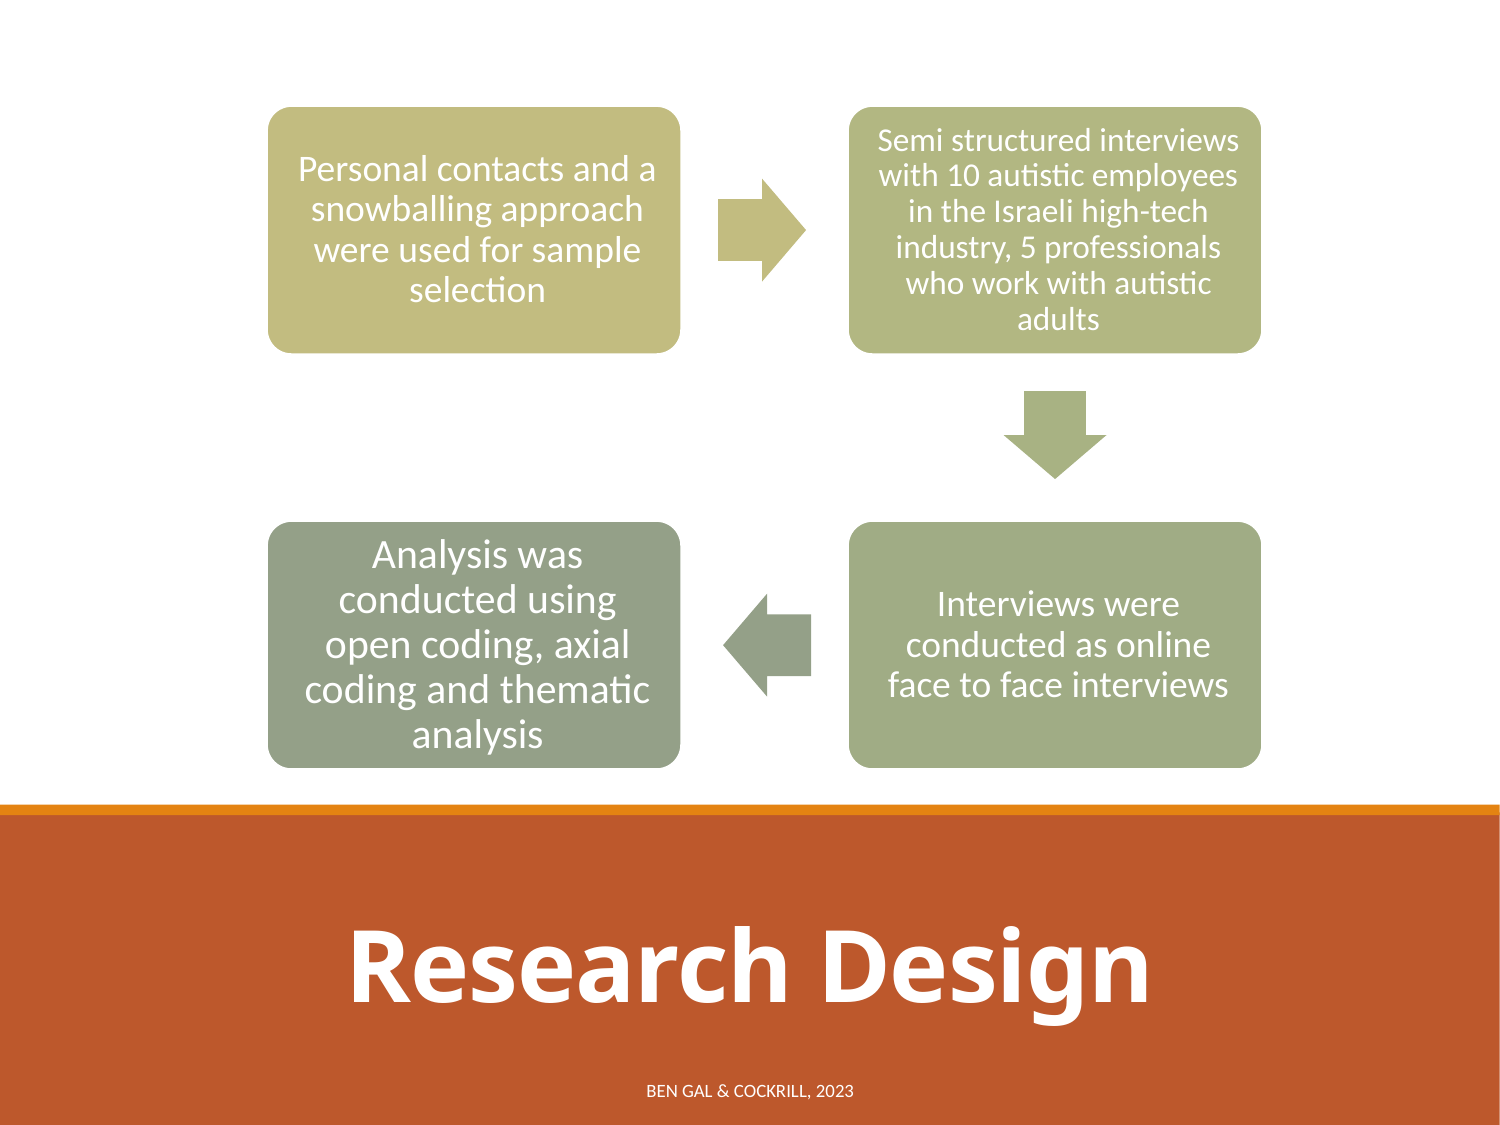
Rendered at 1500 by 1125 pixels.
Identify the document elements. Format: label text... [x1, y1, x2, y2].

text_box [78, 104, 1451, 771]
text_box [0, 0, 1500, 803]
text_box Research Design [131, 861, 1369, 1031]
footer Ben Gal & Cockrill, 2023 [453, 1059, 1047, 1120]
text_box [0, 816, 1500, 1125]
text_box [0, 803, 1500, 816]
